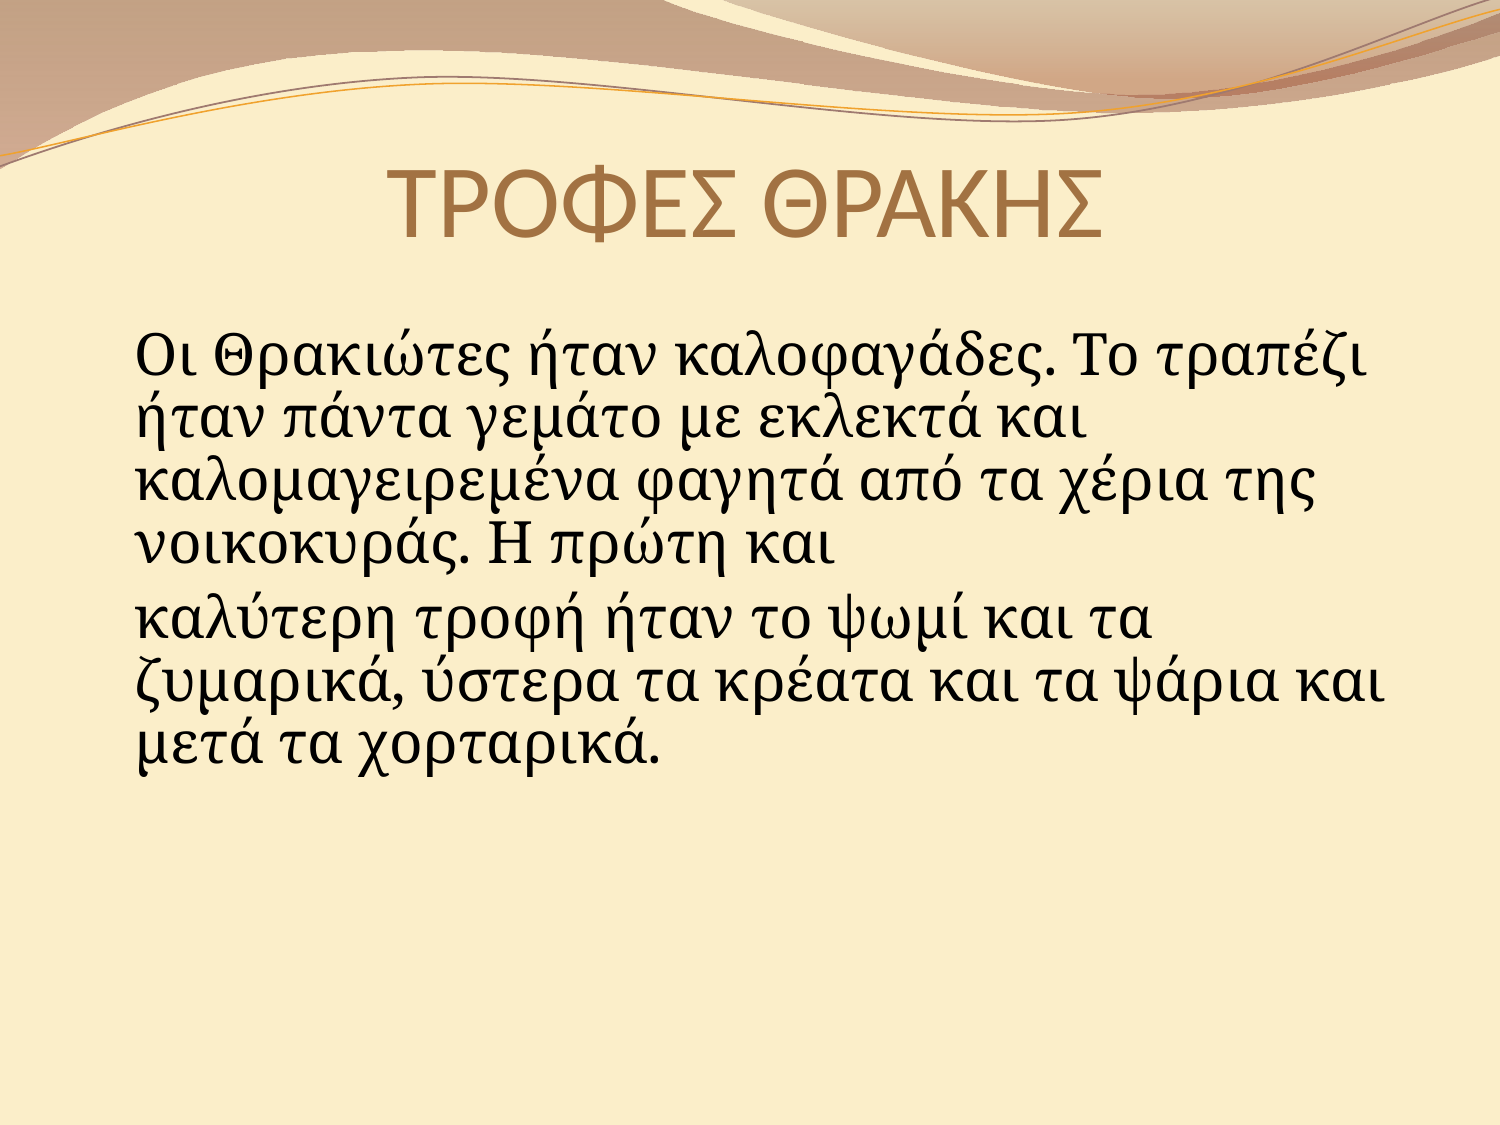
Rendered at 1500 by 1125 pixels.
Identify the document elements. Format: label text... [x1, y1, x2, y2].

list Οι Θρακιώτες ήταν καλοφαγάδες. Το τραπέζι ήταν πάντα γεμάτο με εκλεκτά και καλομαγειρεμένα φαγητά από τα χέρια της νοικοκυράς. Η πρώτη και καλύτερη τροφή ήταν το ψωμί και τα ζυμαρικά, ύστερα τα κρέατα και τα ψάρια και μετά τα χορταρικά. [75, 317, 1425, 961]
title ΤΡΟΦΕΣ ΘΡΑΚΗΣ [70, 70, 1421, 258]
